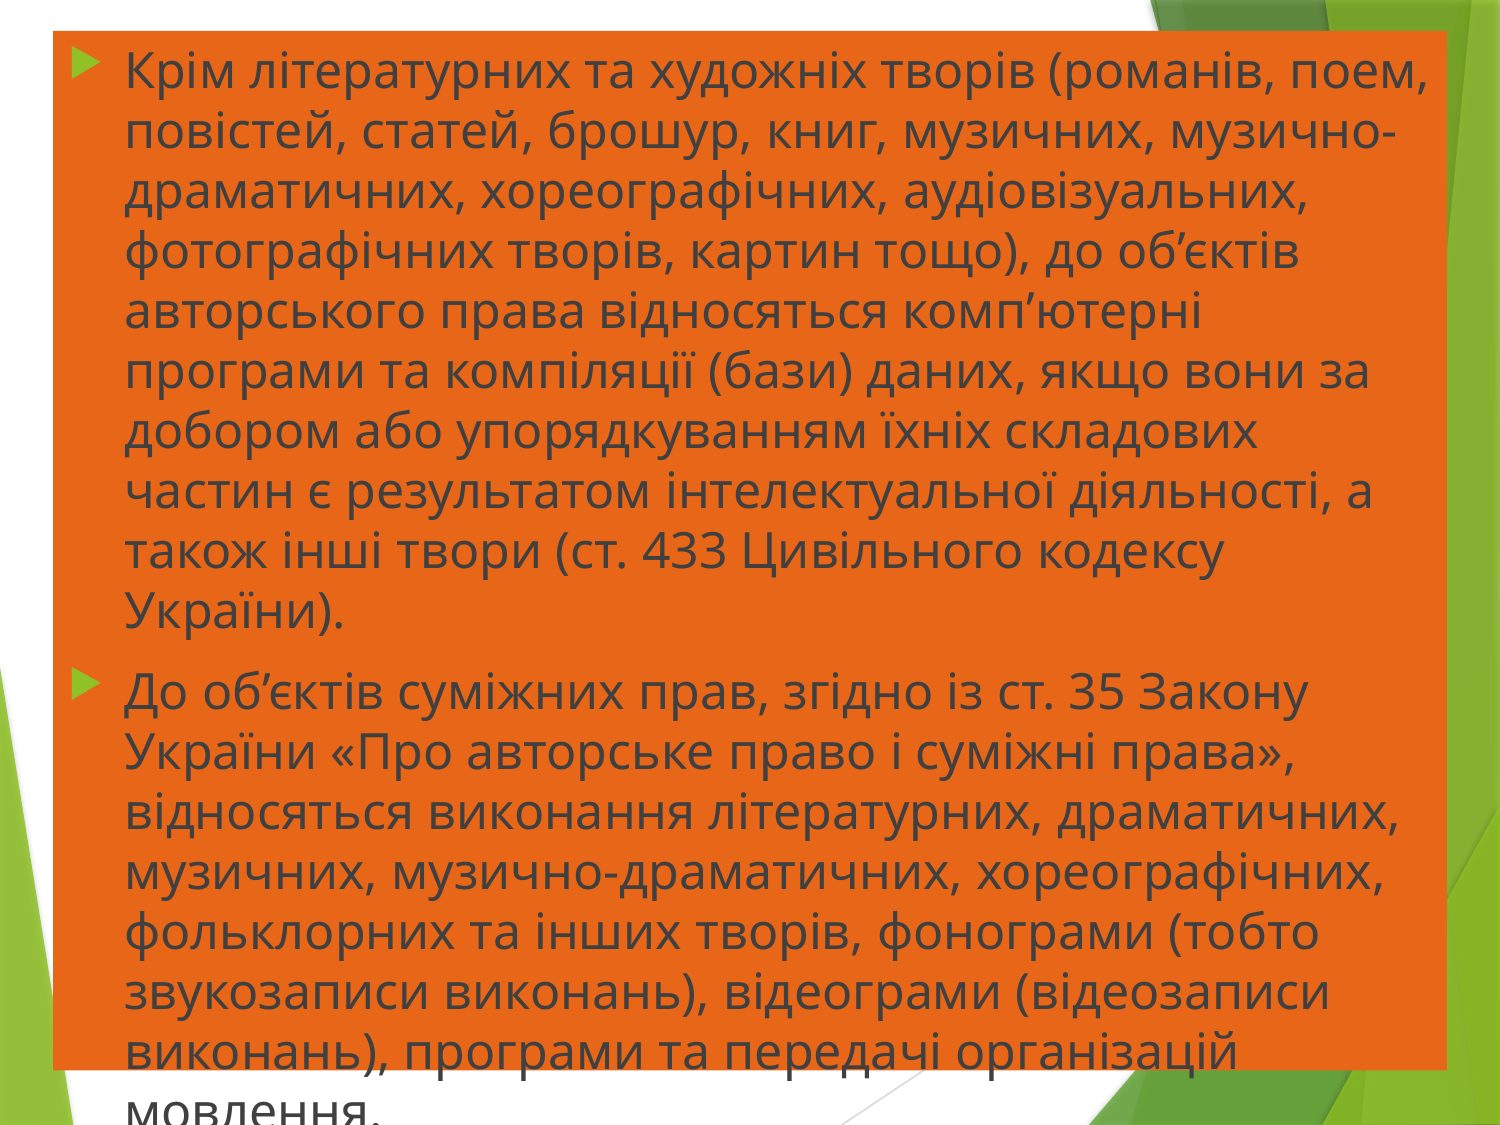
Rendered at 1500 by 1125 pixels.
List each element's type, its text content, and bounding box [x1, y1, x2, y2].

list Крім літературних та художніх творів (романів, поем, повістей, статей, брошур, книг, музичних, музично-драматичних, хореографічних, аудіовізуальних, фотографічних творів, картин тощо), до об’єктів авторського права відносяться комп’ютерні програми та компіляції (бази) даних, якщо вони за добором або упорядкуванням їхніх складових частин є результатом інтелектуальної діяльності, а також інші твори (ст. 433 Цивільного кодексу України). До об’єктів суміжних прав, згідно із ст. 35 Закону України «Про авторське право і суміжні права», відносяться виконання літературних, драматичних, музичних, музично-драматичних, хореографічних, фольклорних та інших творів, фонограми (тобто звукозаписи виконань), відеограми (відеозаписи виконань), програми та передачі організацій мовлення. [53, 30, 1447, 1071]
